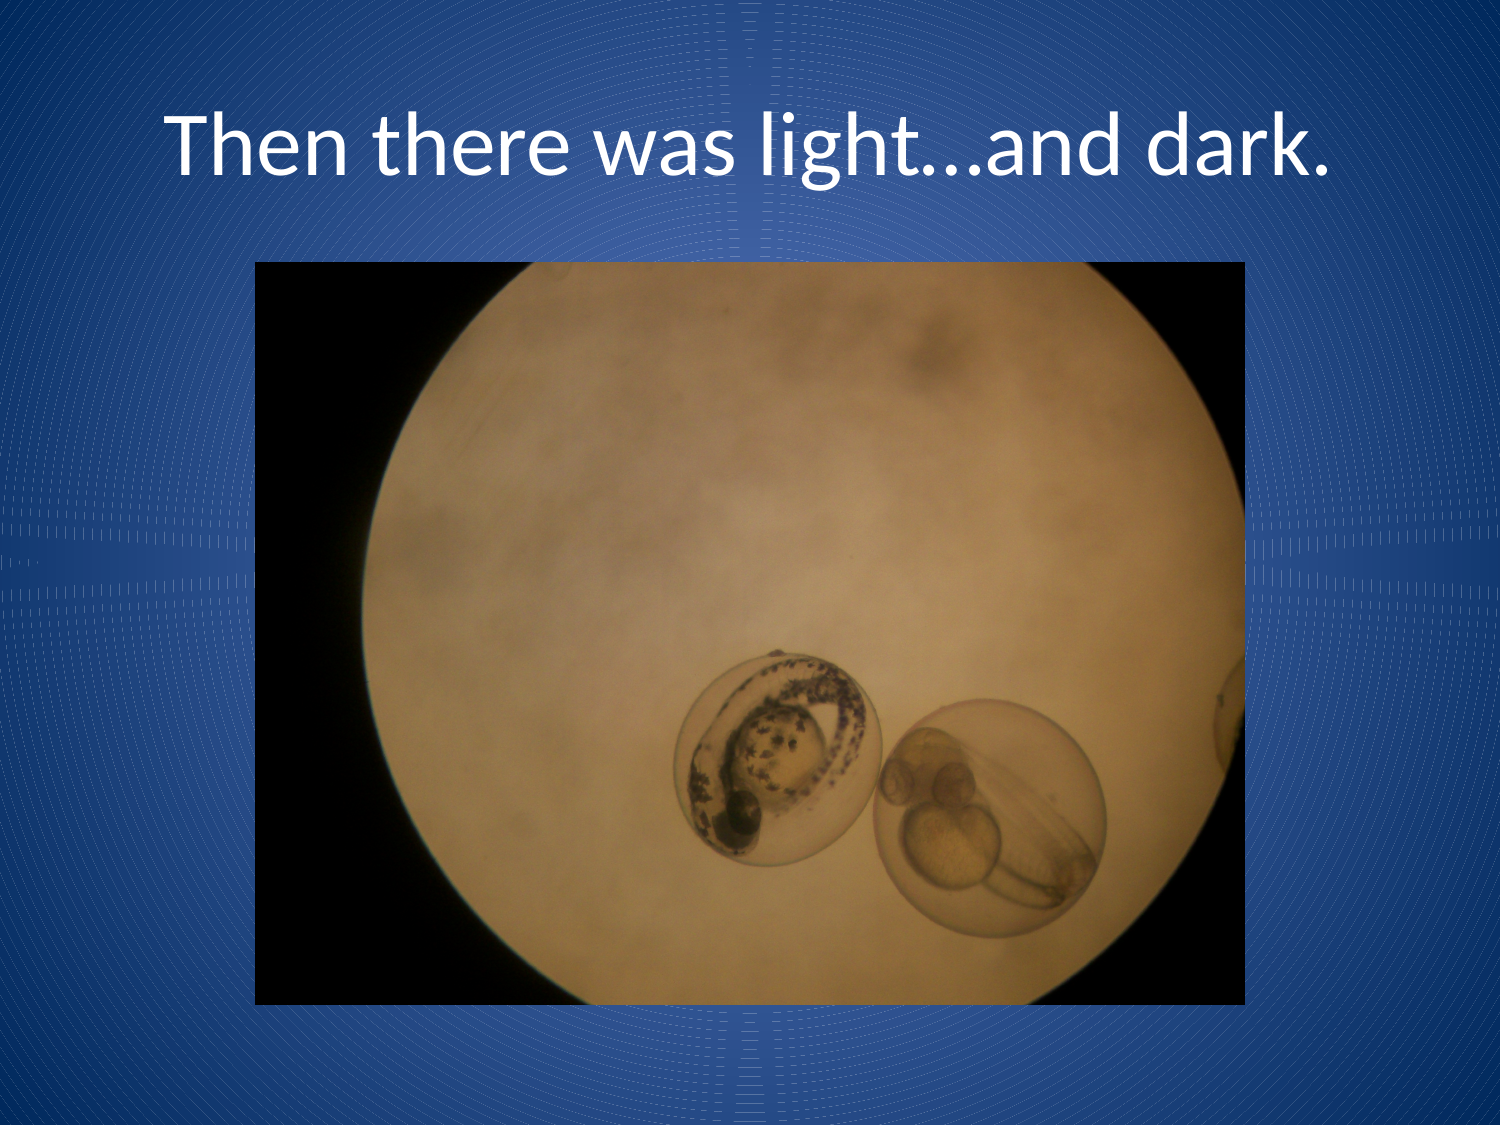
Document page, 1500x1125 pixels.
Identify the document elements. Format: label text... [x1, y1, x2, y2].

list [74, 262, 1426, 1006]
title Then there was light…and dark. [75, 45, 1425, 233]
